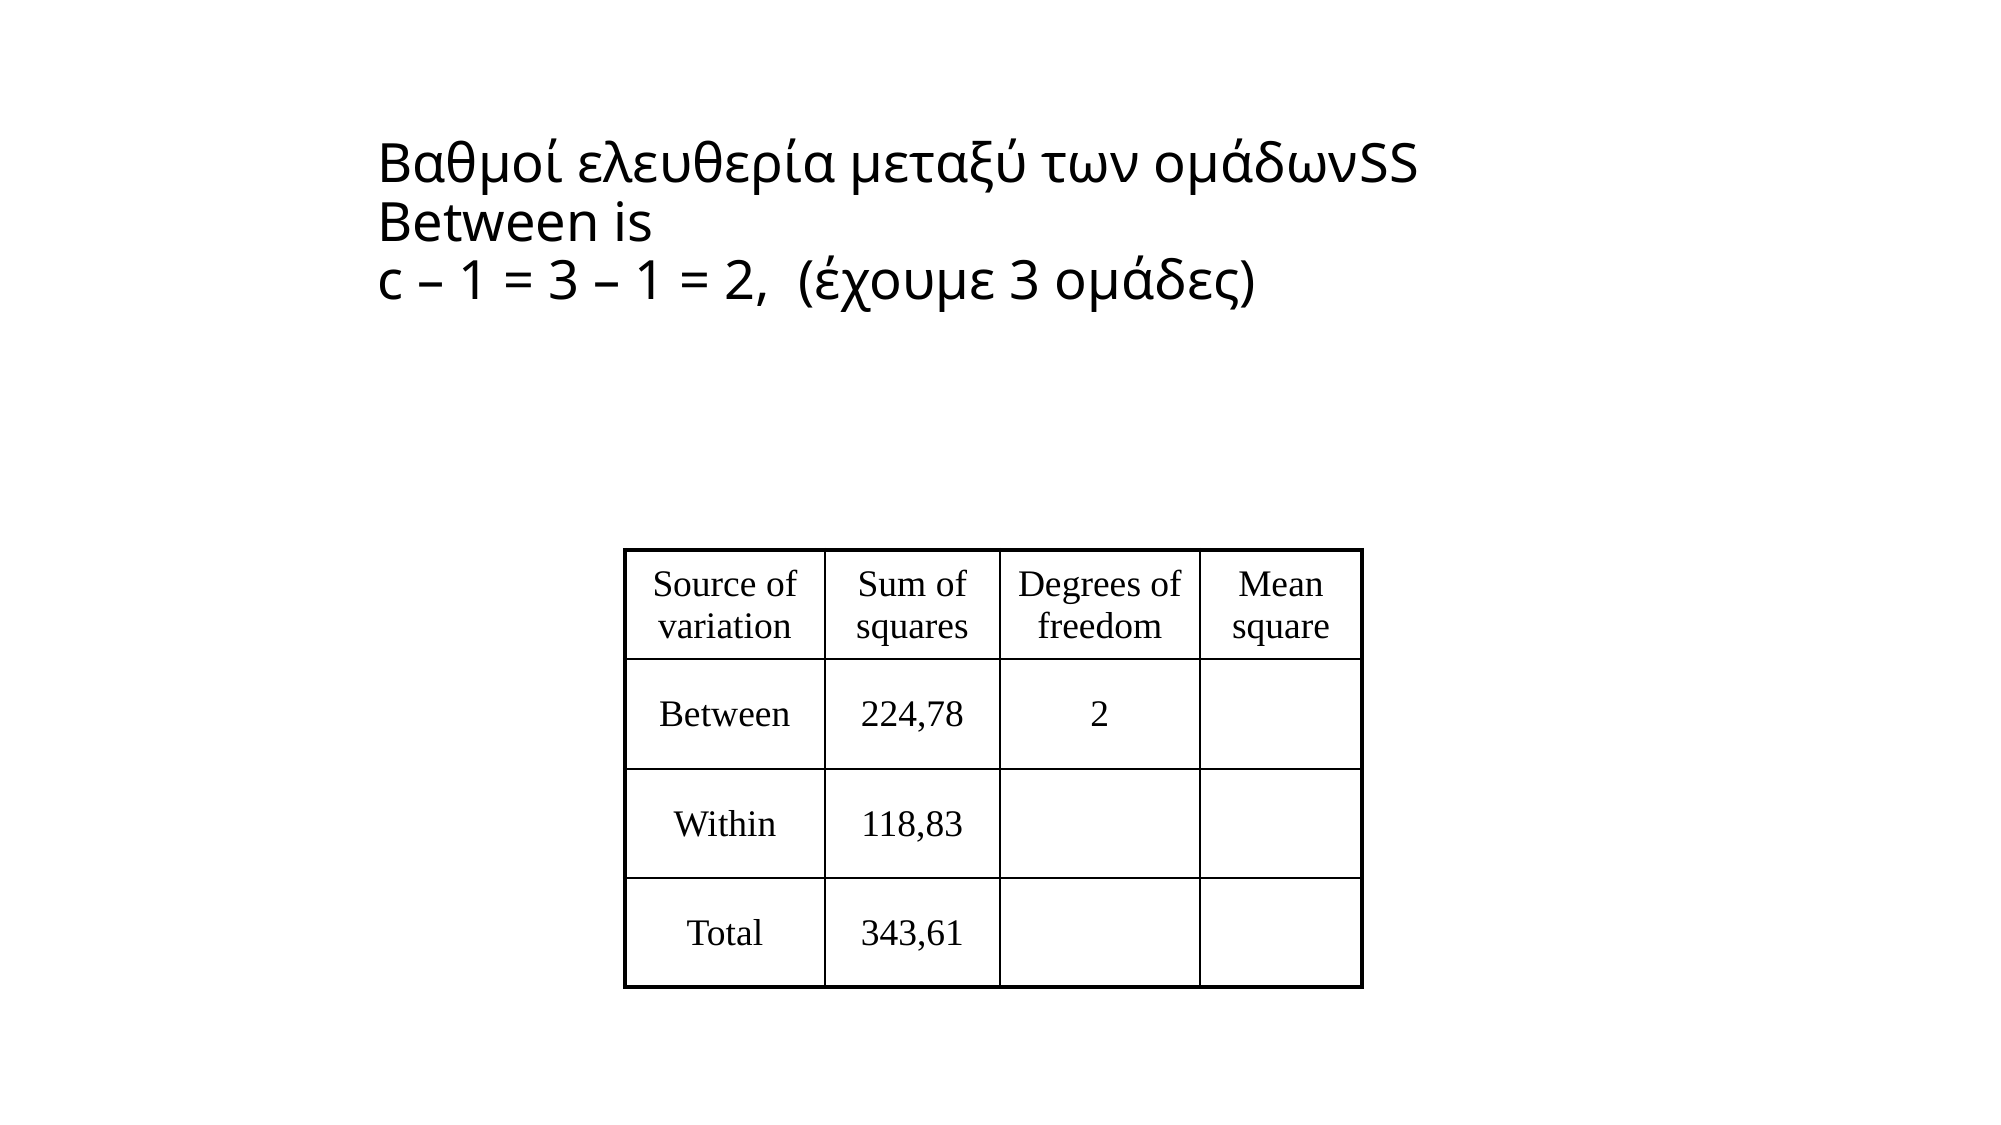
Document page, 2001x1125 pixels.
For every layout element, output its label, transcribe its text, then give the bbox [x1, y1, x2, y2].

table_header Mean square [1201, 552, 1360, 658]
table_cell 343,61 [826, 879, 999, 985]
table_header Source of variation [627, 552, 824, 658]
table_cell [1001, 770, 1199, 877]
table_cell [1201, 770, 1360, 877]
table_cell Between [627, 660, 824, 768]
table_cell [1201, 660, 1360, 768]
table_header Sum of squares [826, 552, 999, 658]
table_header Degrees of freedom [1001, 552, 1199, 658]
table_cell 2 [1001, 660, 1199, 768]
table_cell 224,78 [826, 660, 999, 768]
table_cell 118,83 [826, 770, 999, 877]
table_cell [1001, 879, 1199, 985]
title Βαθμοί ελευθερία μεταξύ των ομάδωνSS Between is c – 1 = 3 – 1 = 2, (έχουμε 3 ομάδες) [362, 137, 1638, 375]
table_cell Total [627, 879, 824, 985]
table_cell Within [627, 770, 824, 877]
table_cell [1201, 879, 1360, 985]
